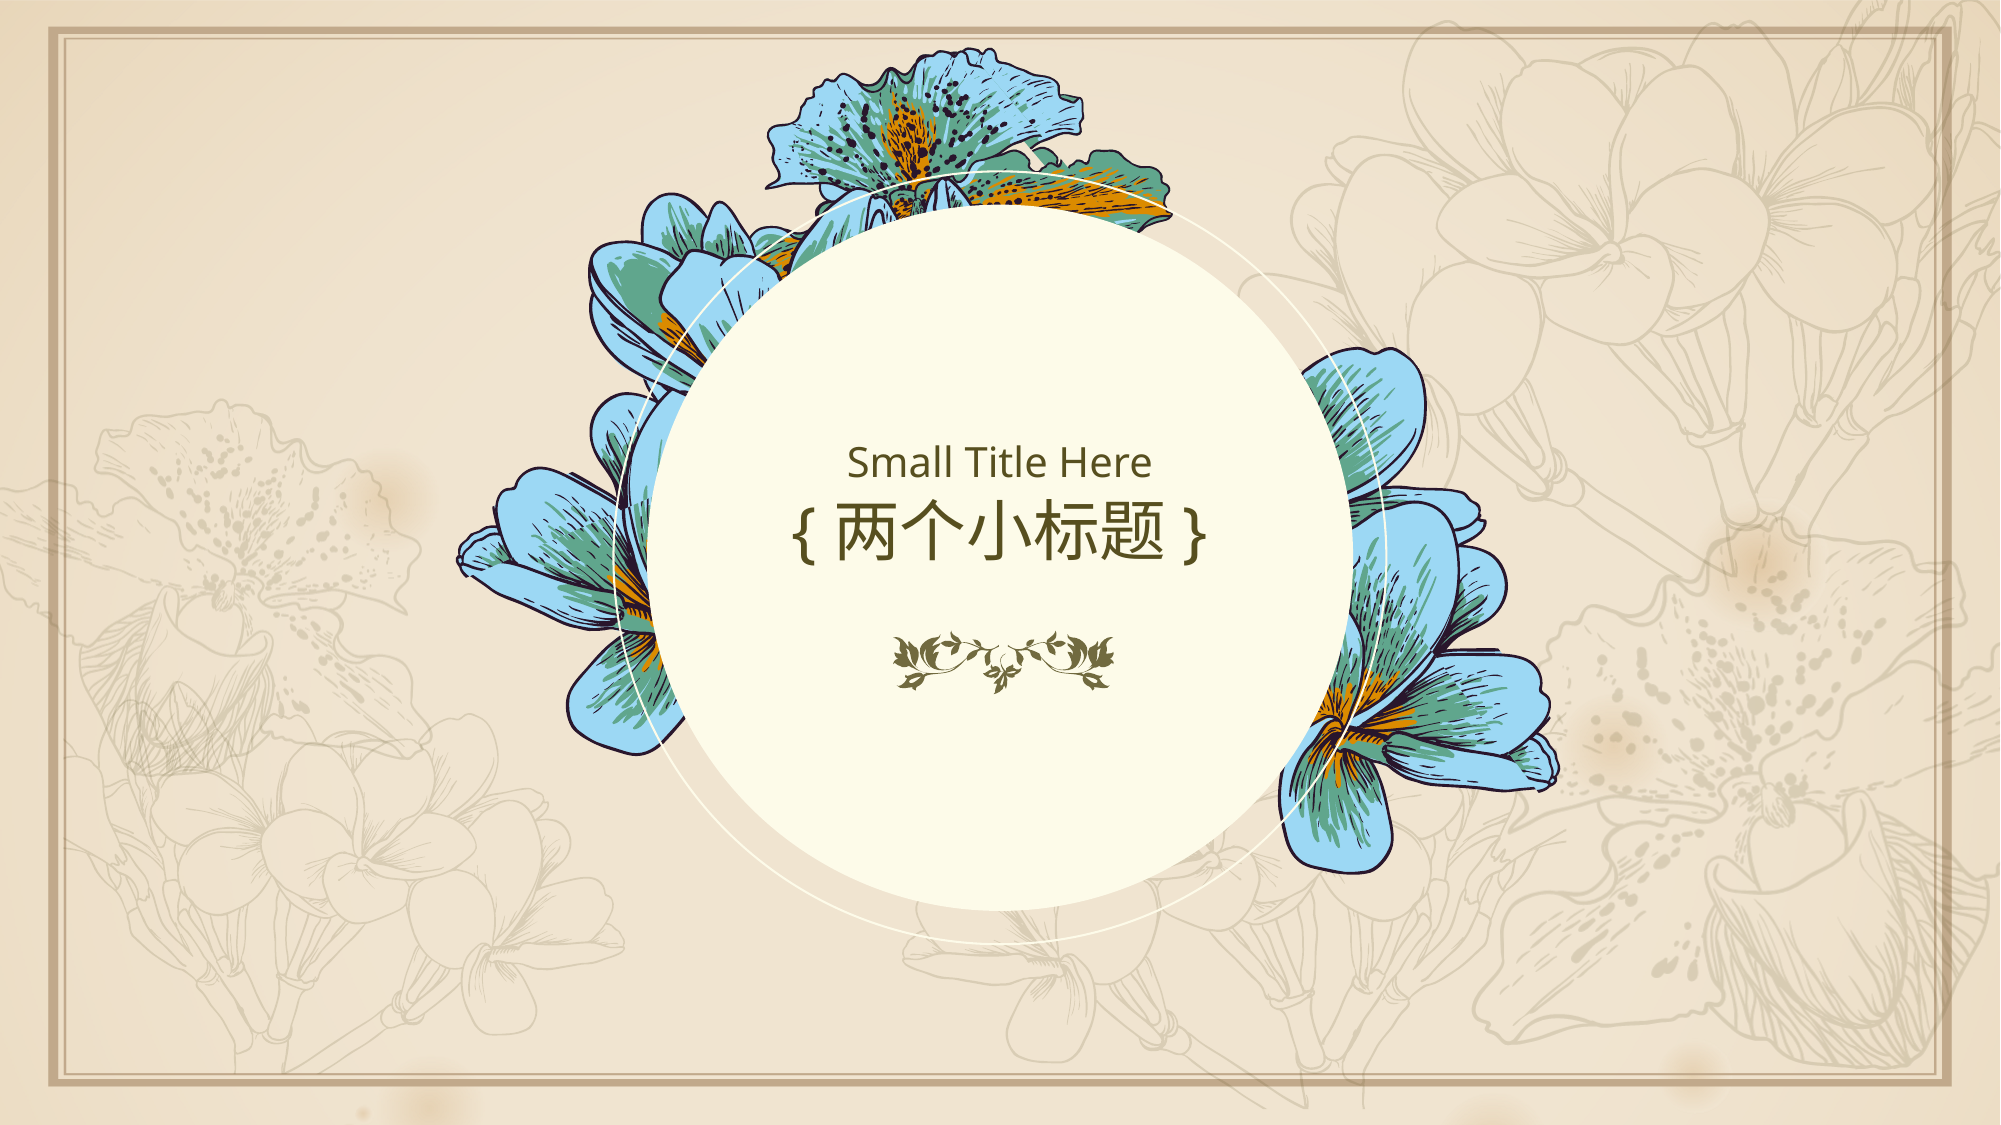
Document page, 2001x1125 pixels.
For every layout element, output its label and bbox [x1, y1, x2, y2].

text_box [892, 630, 1116, 695]
text_box [613, 171, 1387, 945]
picture [0, 0, 2001, 1125]
